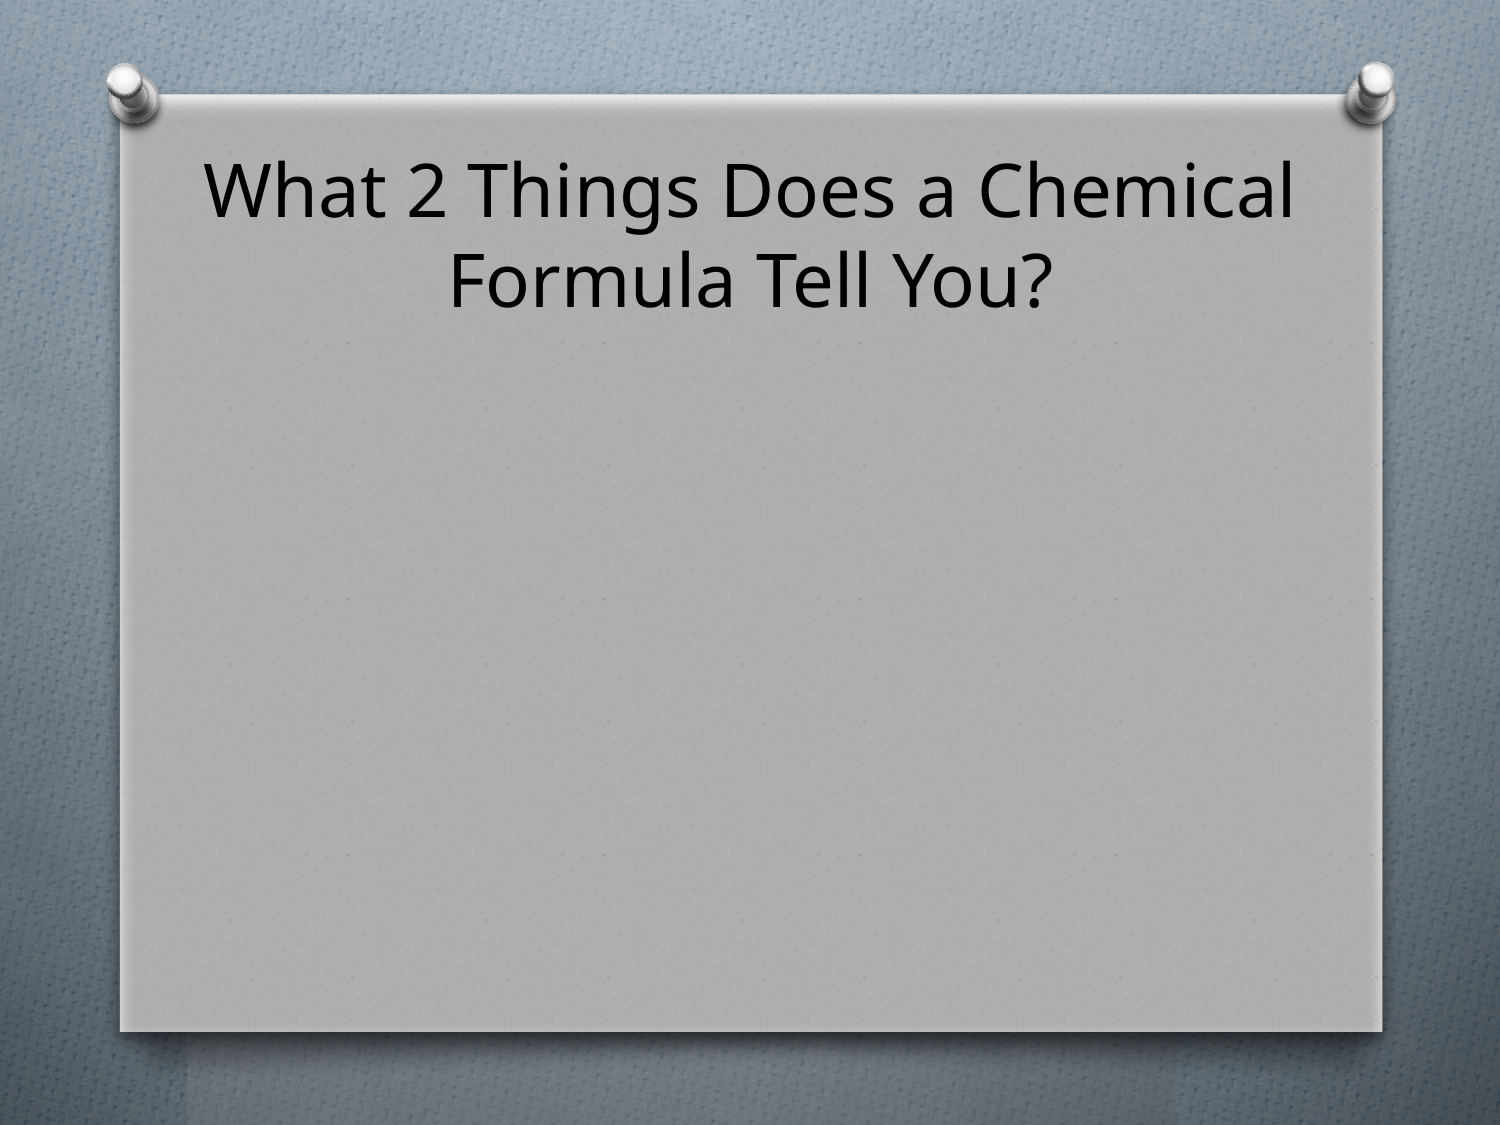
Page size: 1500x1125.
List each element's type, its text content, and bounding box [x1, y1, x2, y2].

picture [1317, 35, 1439, 156]
picture [75, 29, 198, 153]
title What 2 Things Does a Chemical Formula Tell You? [179, 134, 1323, 332]
